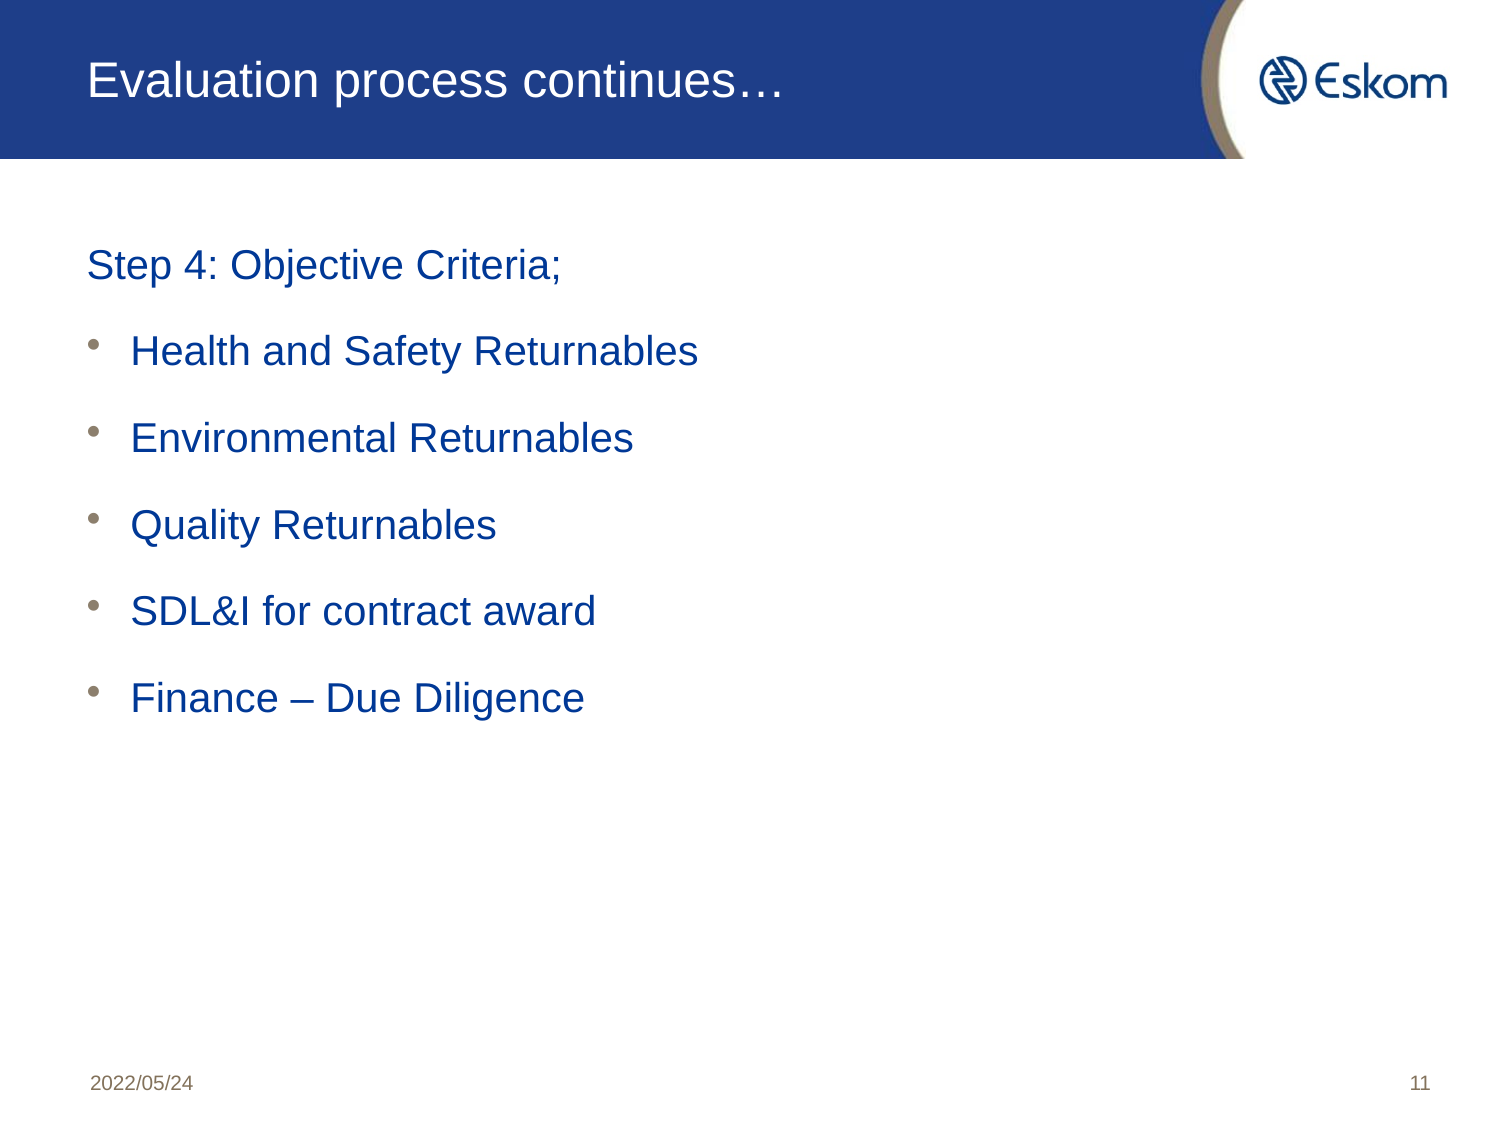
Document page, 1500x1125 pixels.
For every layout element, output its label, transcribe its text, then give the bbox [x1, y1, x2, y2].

slide_number 11 [1175, 1058, 1447, 1103]
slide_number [75, 1058, 361, 1103]
picture [1257, 55, 1450, 105]
list Step 4: Objective Criteria; Health and Safety Returnables Environmental Returnables Quality Returnables SDL&I for contract award Finance – Due Diligence [71, 235, 1447, 1064]
picture [0, 0, 1246, 159]
title Evaluation process continues… [71, 27, 1142, 137]
